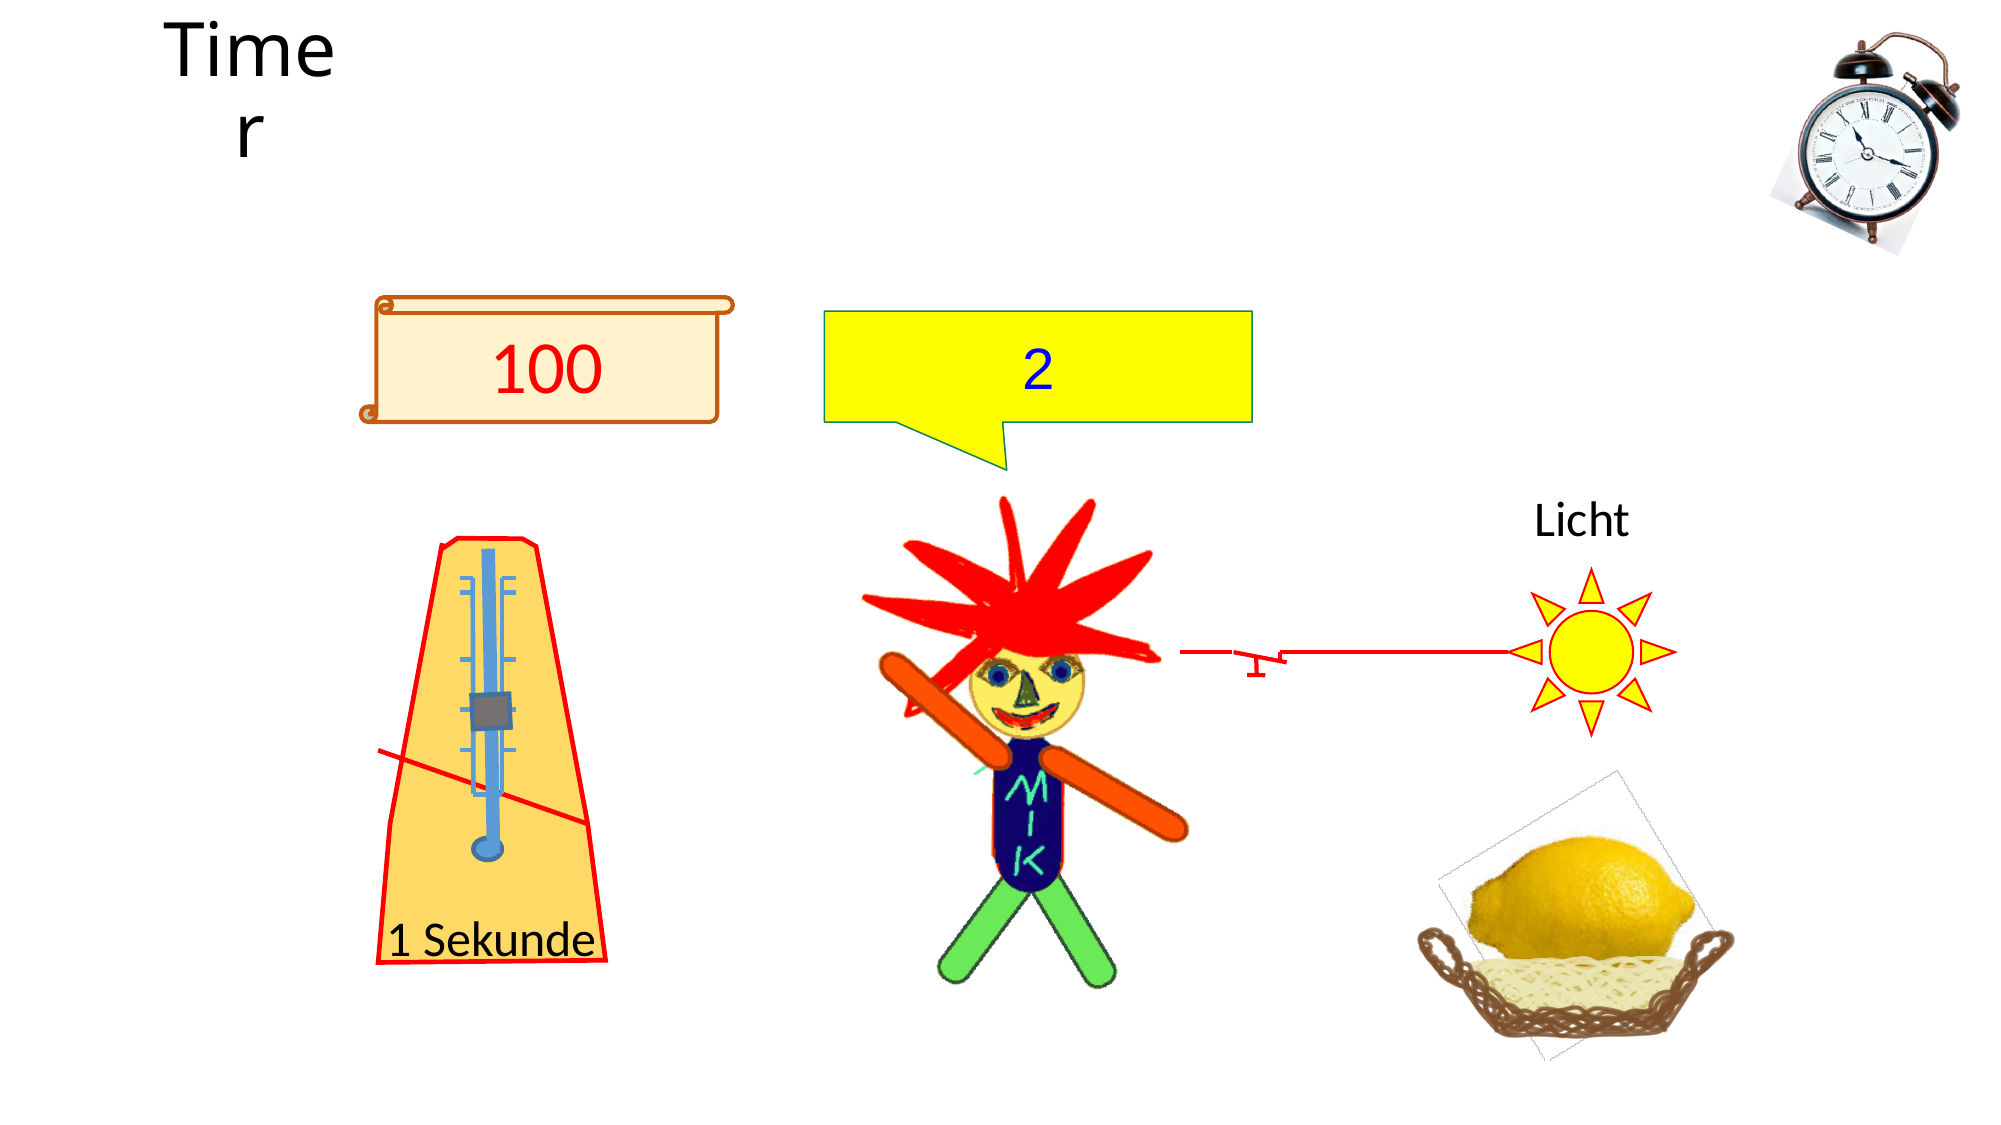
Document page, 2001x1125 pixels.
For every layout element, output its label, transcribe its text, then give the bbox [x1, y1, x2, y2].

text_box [1206, 569, 1675, 735]
picture [1769, 0, 1990, 257]
text_box Licht [1519, 478, 1646, 554]
text_box 100 [359, 296, 734, 424]
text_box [226, 714, 761, 980]
text_box [409, 537, 569, 714]
text_box 2 [824, 311, 1253, 471]
picture [1382, 772, 1770, 1107]
picture [840, 478, 1206, 1004]
title Timer [139, 108, 361, 182]
